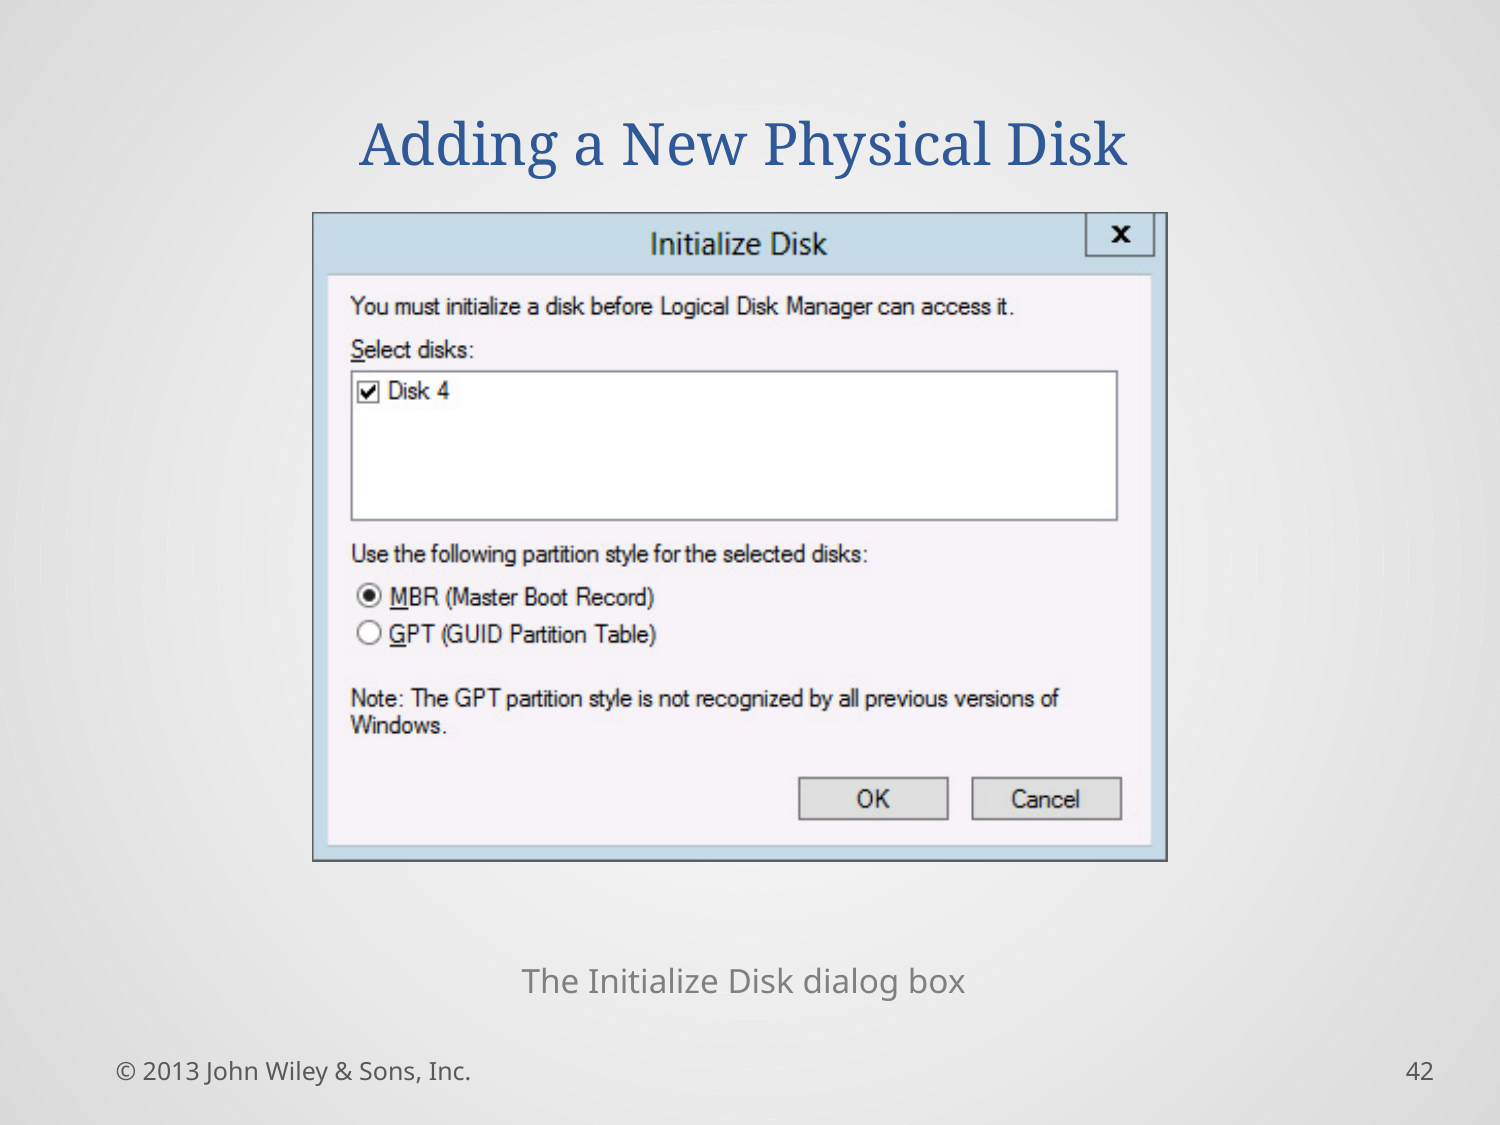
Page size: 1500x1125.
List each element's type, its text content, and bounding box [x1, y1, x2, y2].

list The Initialize Disk dialog box [275, 953, 1213, 1041]
title Adding a New Physical Disk [275, 37, 1213, 185]
slide_number 42 [1401, 1042, 1494, 1103]
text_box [312, 212, 1168, 907]
footer © 2013 John Wiley & Sons, Inc. [108, 1042, 576, 1103]
